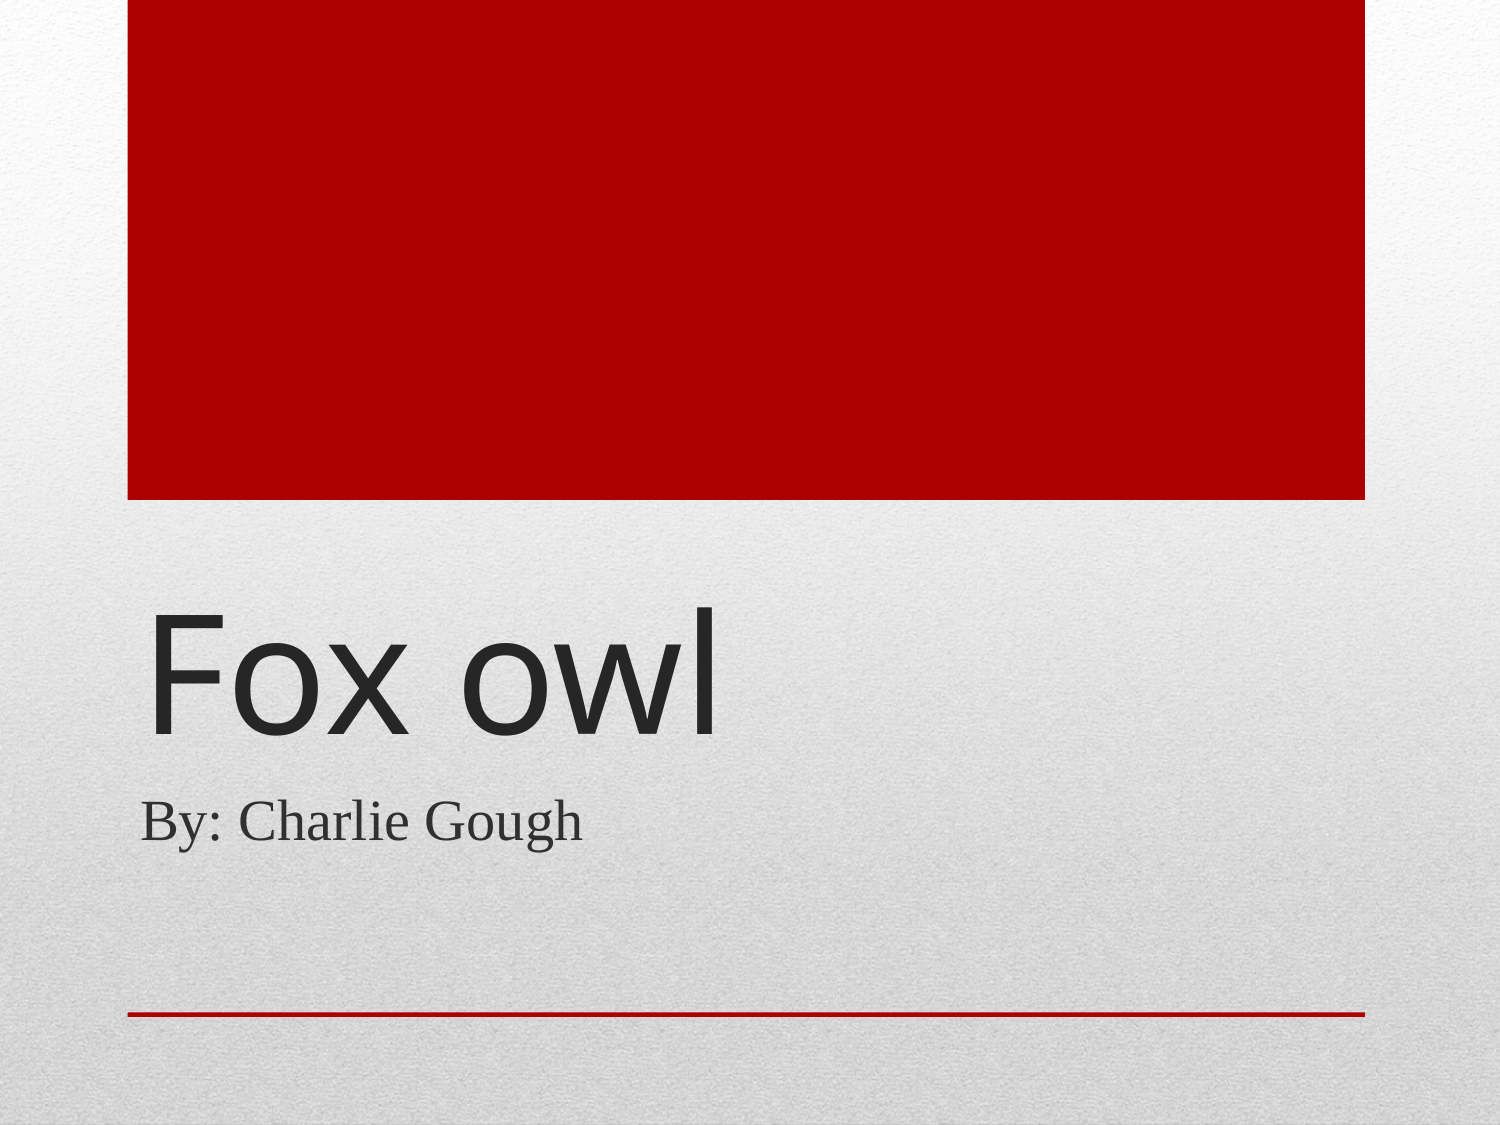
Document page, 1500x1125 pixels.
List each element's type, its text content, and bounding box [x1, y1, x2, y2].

subtitle By: Charlie Gough [125, 774, 1250, 938]
title Fox owl [125, 525, 1363, 775]
